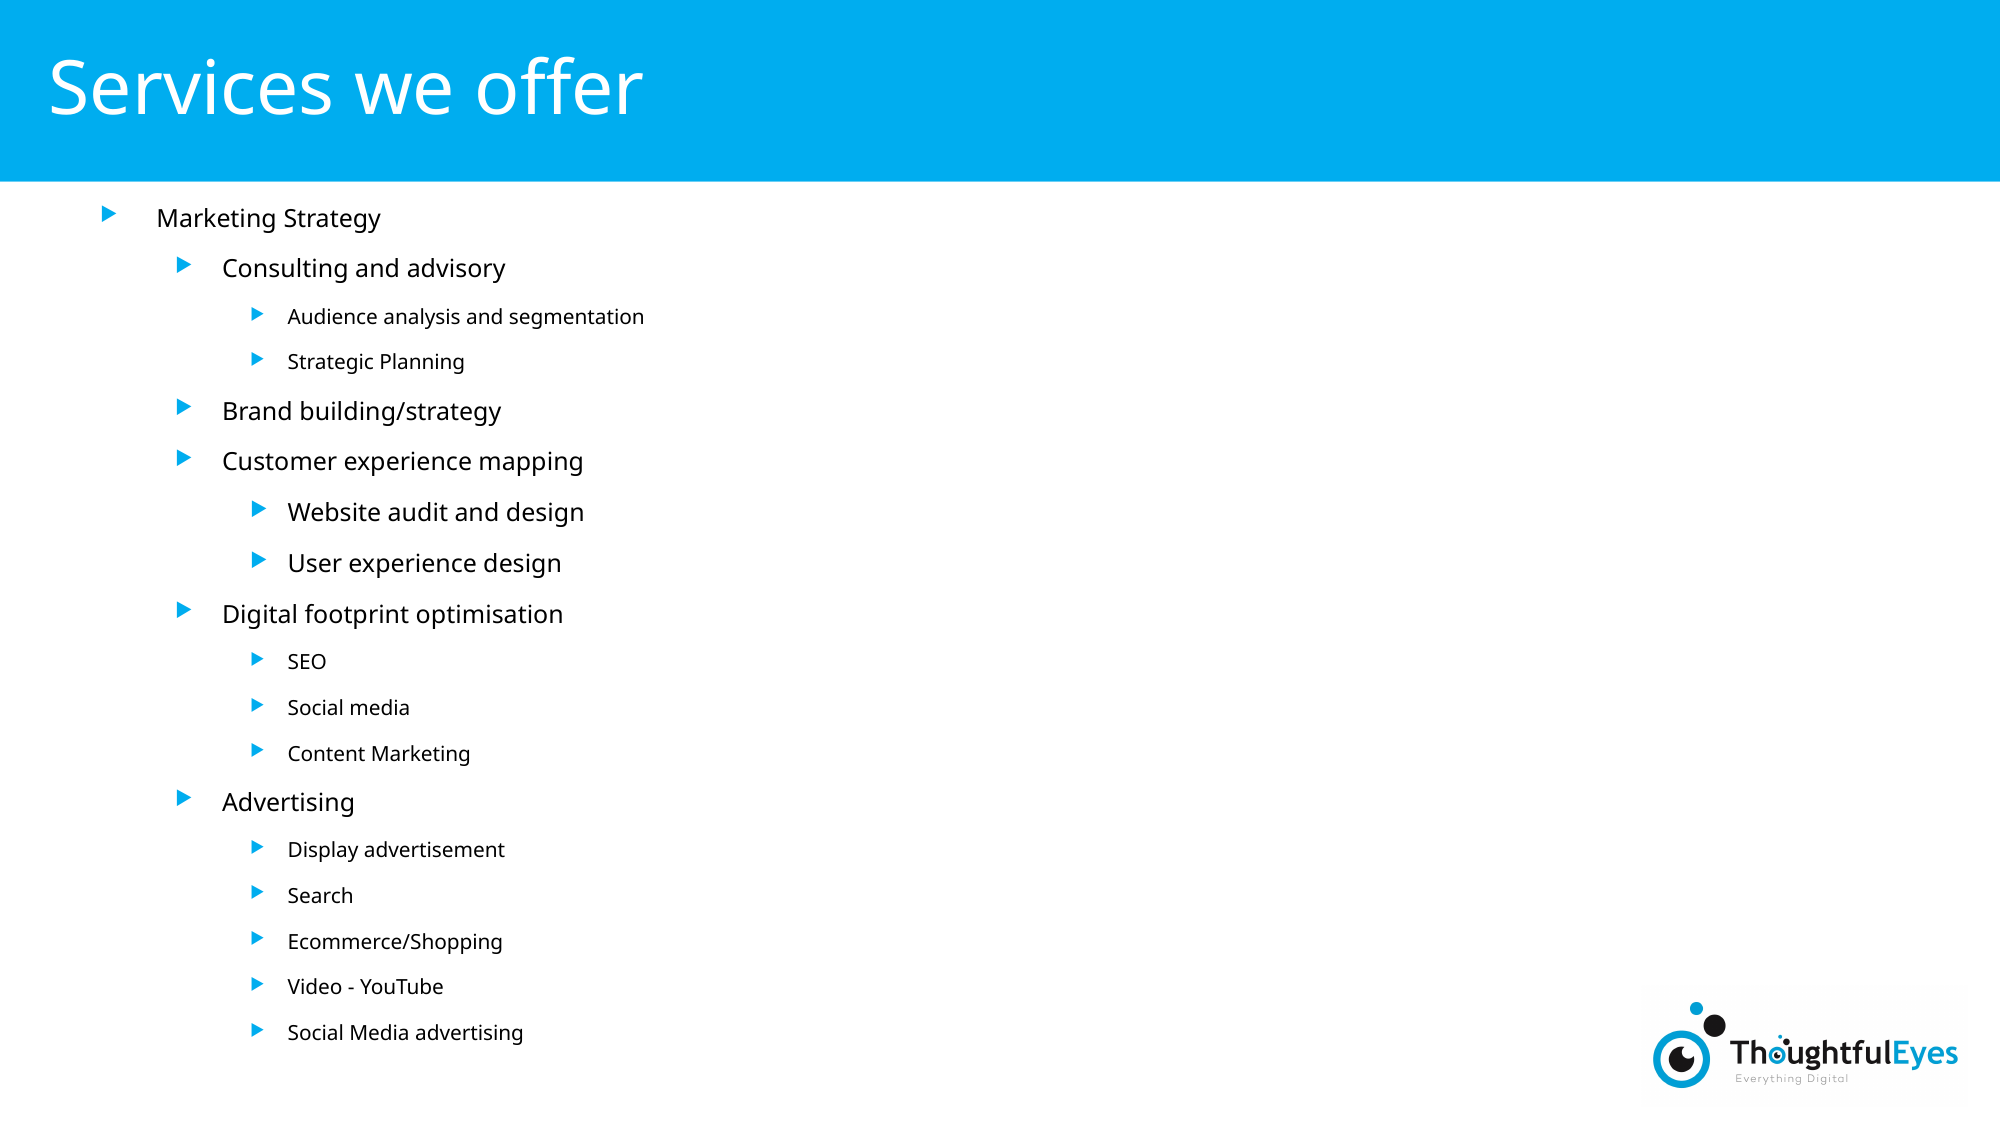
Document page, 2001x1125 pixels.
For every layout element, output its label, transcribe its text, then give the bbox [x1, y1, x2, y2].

picture [1915, 985, 1968, 1107]
list Marketing Strategy Consulting and advisory Audience analysis and segmentation Strategic Planning Brand building/strategy Customer experience mapping Website audit and design User experience design Digital footprint optimisation SEO Social media Content Marketing Advertising Display advertisement Search Ecommerce/Shopping Video - YouTube Social Media advertising [85, 194, 1915, 1109]
title Services we offer [34, 32, 1725, 149]
